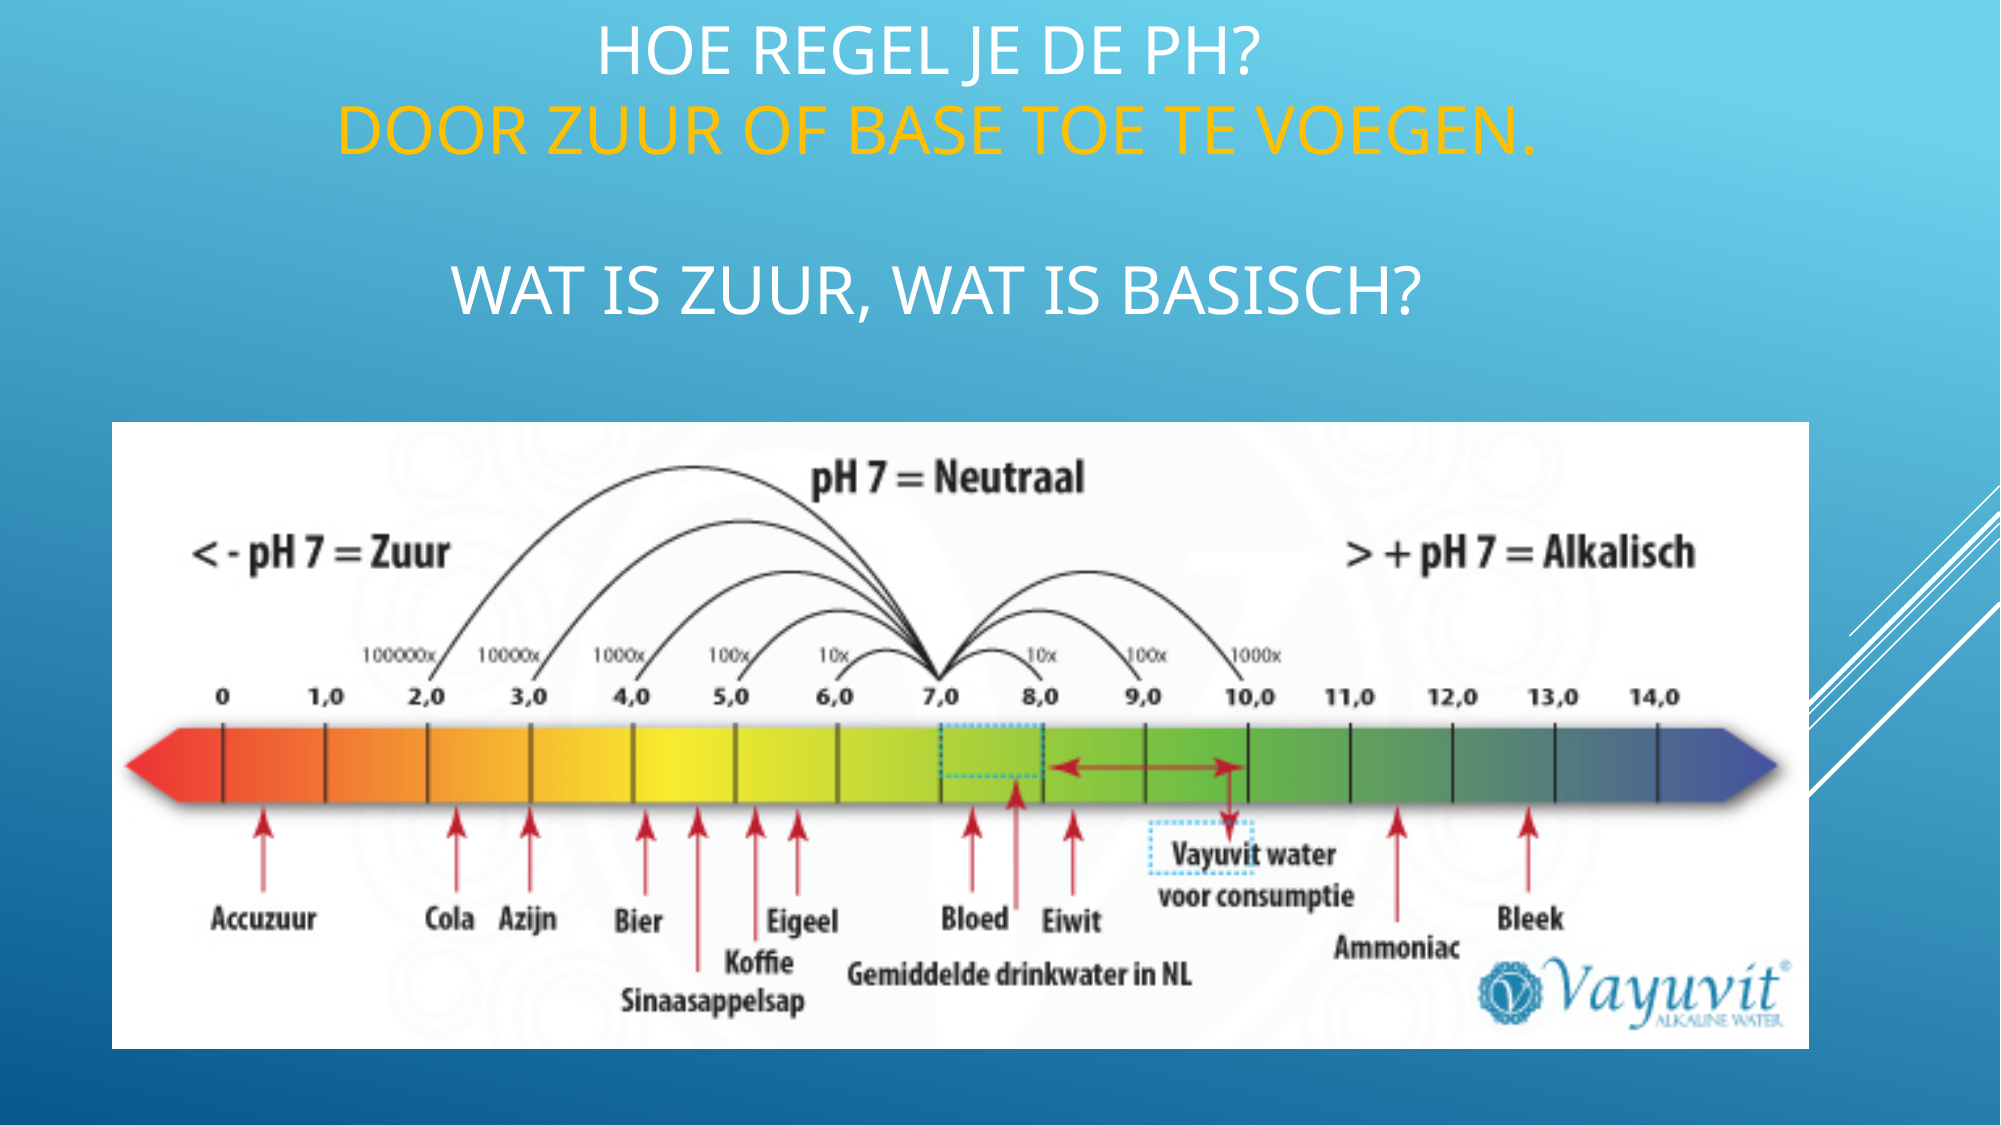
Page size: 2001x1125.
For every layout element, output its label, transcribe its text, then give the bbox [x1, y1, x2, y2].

title Hoe regel je de pH? Door Zuur of Base toe te voegen. Wat is zuur, wat is basisch? [112, 0, 1763, 393]
picture [111, 422, 1809, 1050]
